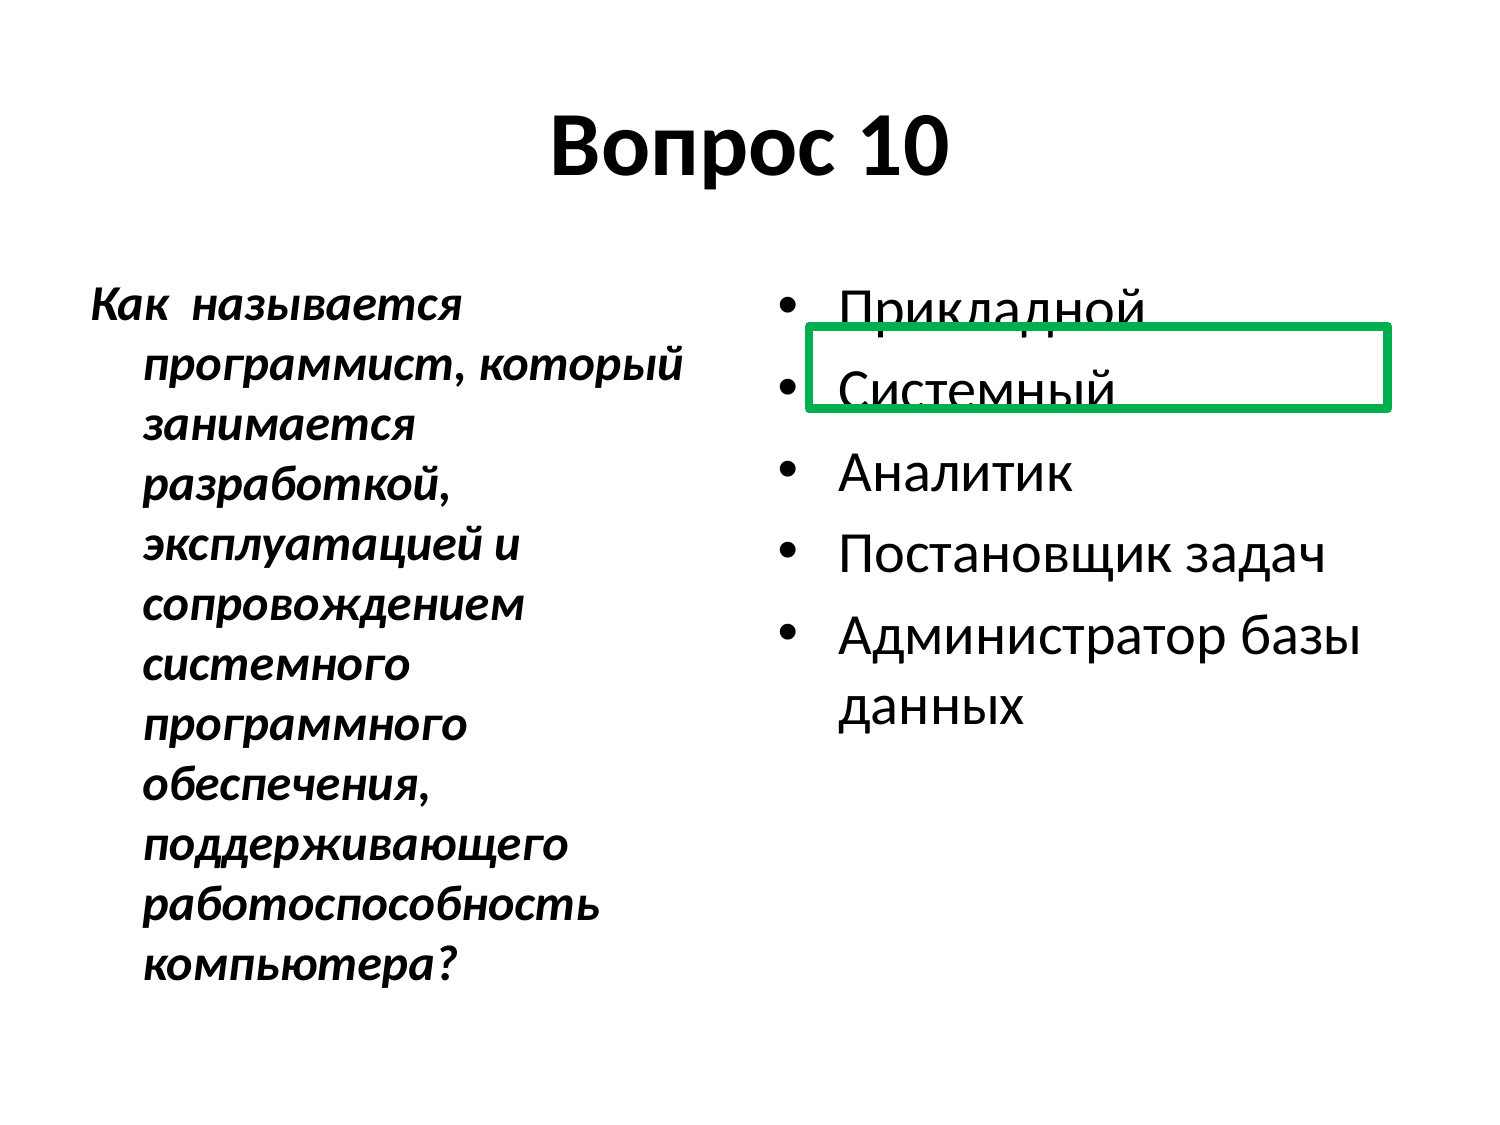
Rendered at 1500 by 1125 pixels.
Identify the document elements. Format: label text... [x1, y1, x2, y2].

title Вопрос 10 [75, 45, 1425, 233]
list Как называется программист, который занимается разработкой, эксплуатацией и сопровождением системного программного обеспечения, поддерживающего работоспособность компьютера? [75, 262, 738, 1005]
text_box [807, 324, 1390, 411]
list Прикладной Системный Аналитик Постановщик задач Администратор базы данных [762, 262, 1425, 1005]
